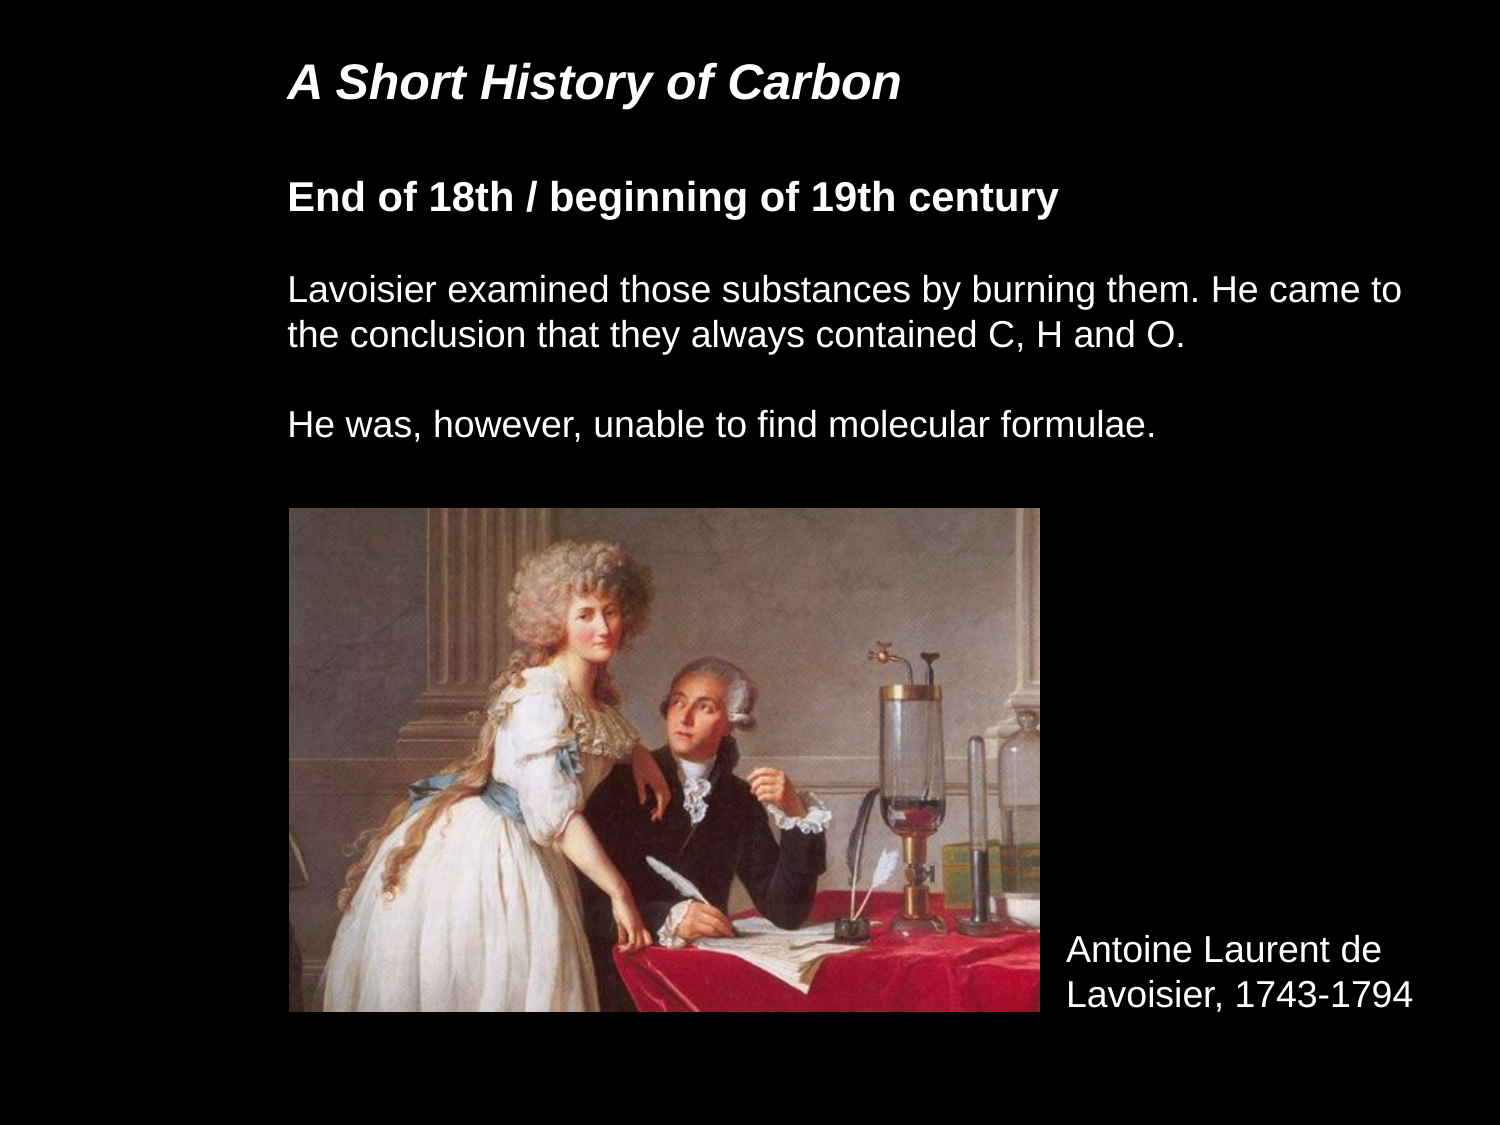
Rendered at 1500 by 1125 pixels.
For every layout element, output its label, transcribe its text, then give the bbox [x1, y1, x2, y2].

text_box Antoine Laurent de Lavoisier, 1743-1794 [1051, 917, 1432, 1023]
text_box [288, 508, 1040, 1012]
text_box A Short History of Carbon End of 18th / beginning of 19th century Lavoisier examined those substances by burning them. He came to the conclusion that they always contained C, H and O. He was, however, unable to find molecular formulae. [272, 42, 1424, 445]
